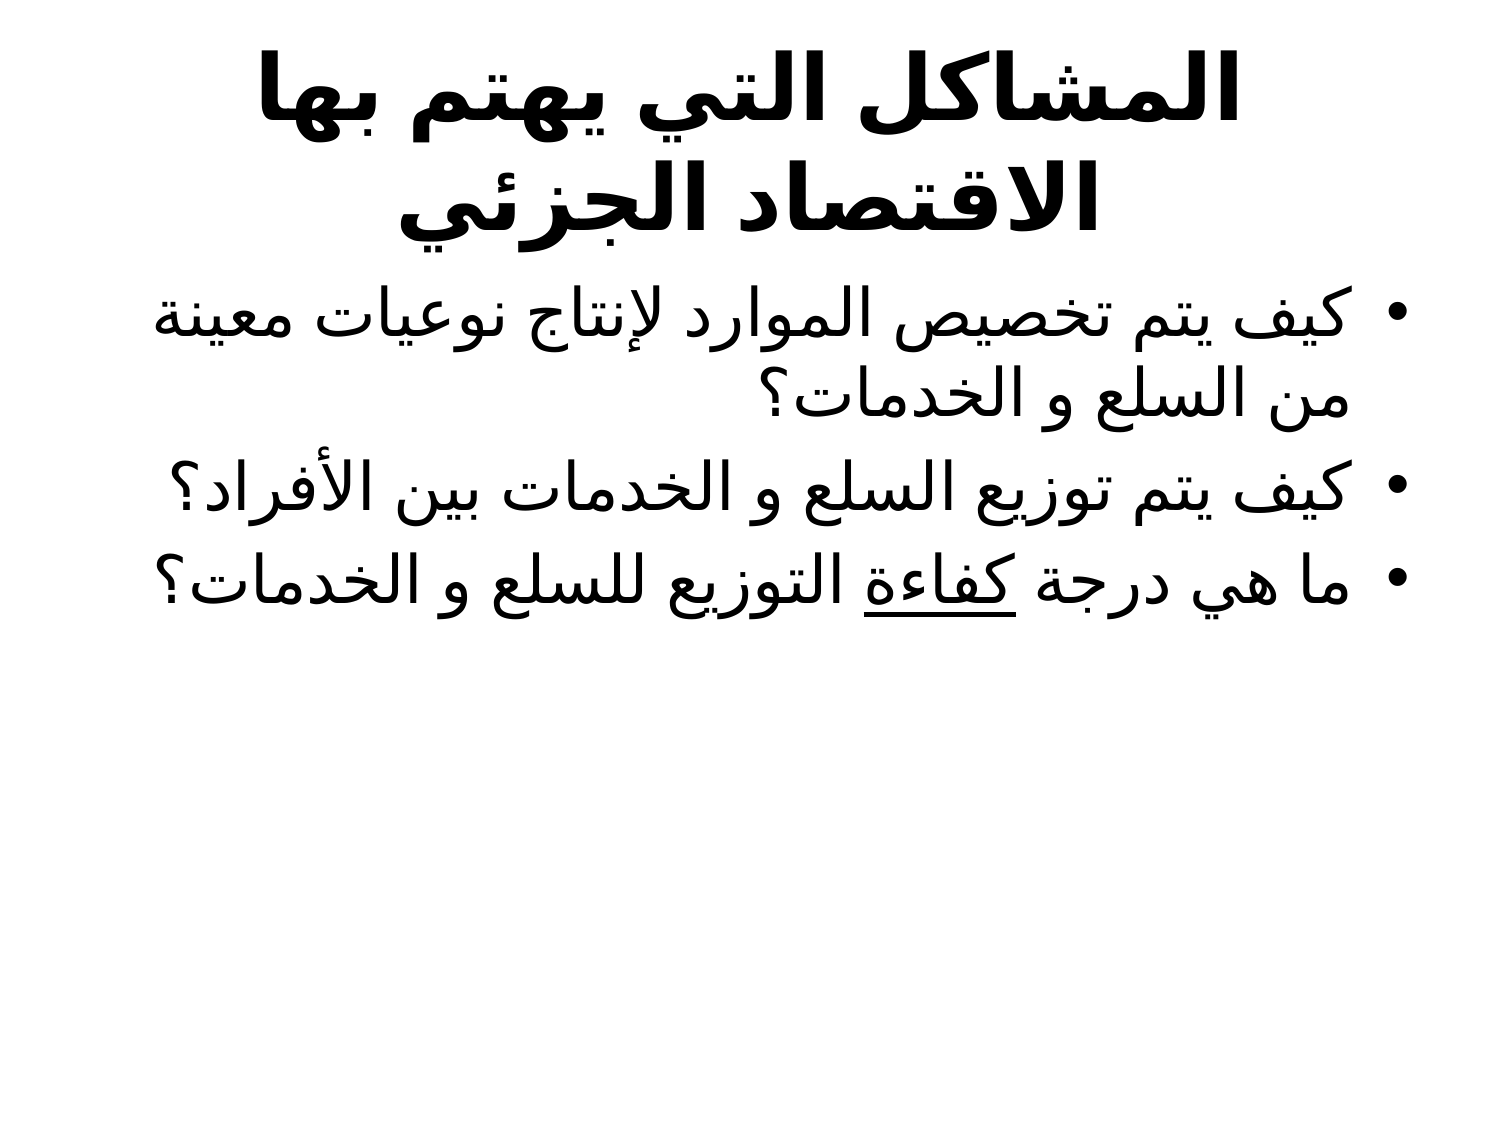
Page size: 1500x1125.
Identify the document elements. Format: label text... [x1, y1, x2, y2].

list كيف يتم تخصيص الموارد لإنتاج نوعيات معينة من السلع و الخدمات؟ كيف يتم توزيع السلع و الخدمات بين الأفراد؟ ما هي درجة كفاءة التوزيع للسلع و الخدمات؟ [75, 262, 1425, 1005]
title المشاكل التي يهتم بها الاقتصاد الجزئي [75, 45, 1425, 233]
